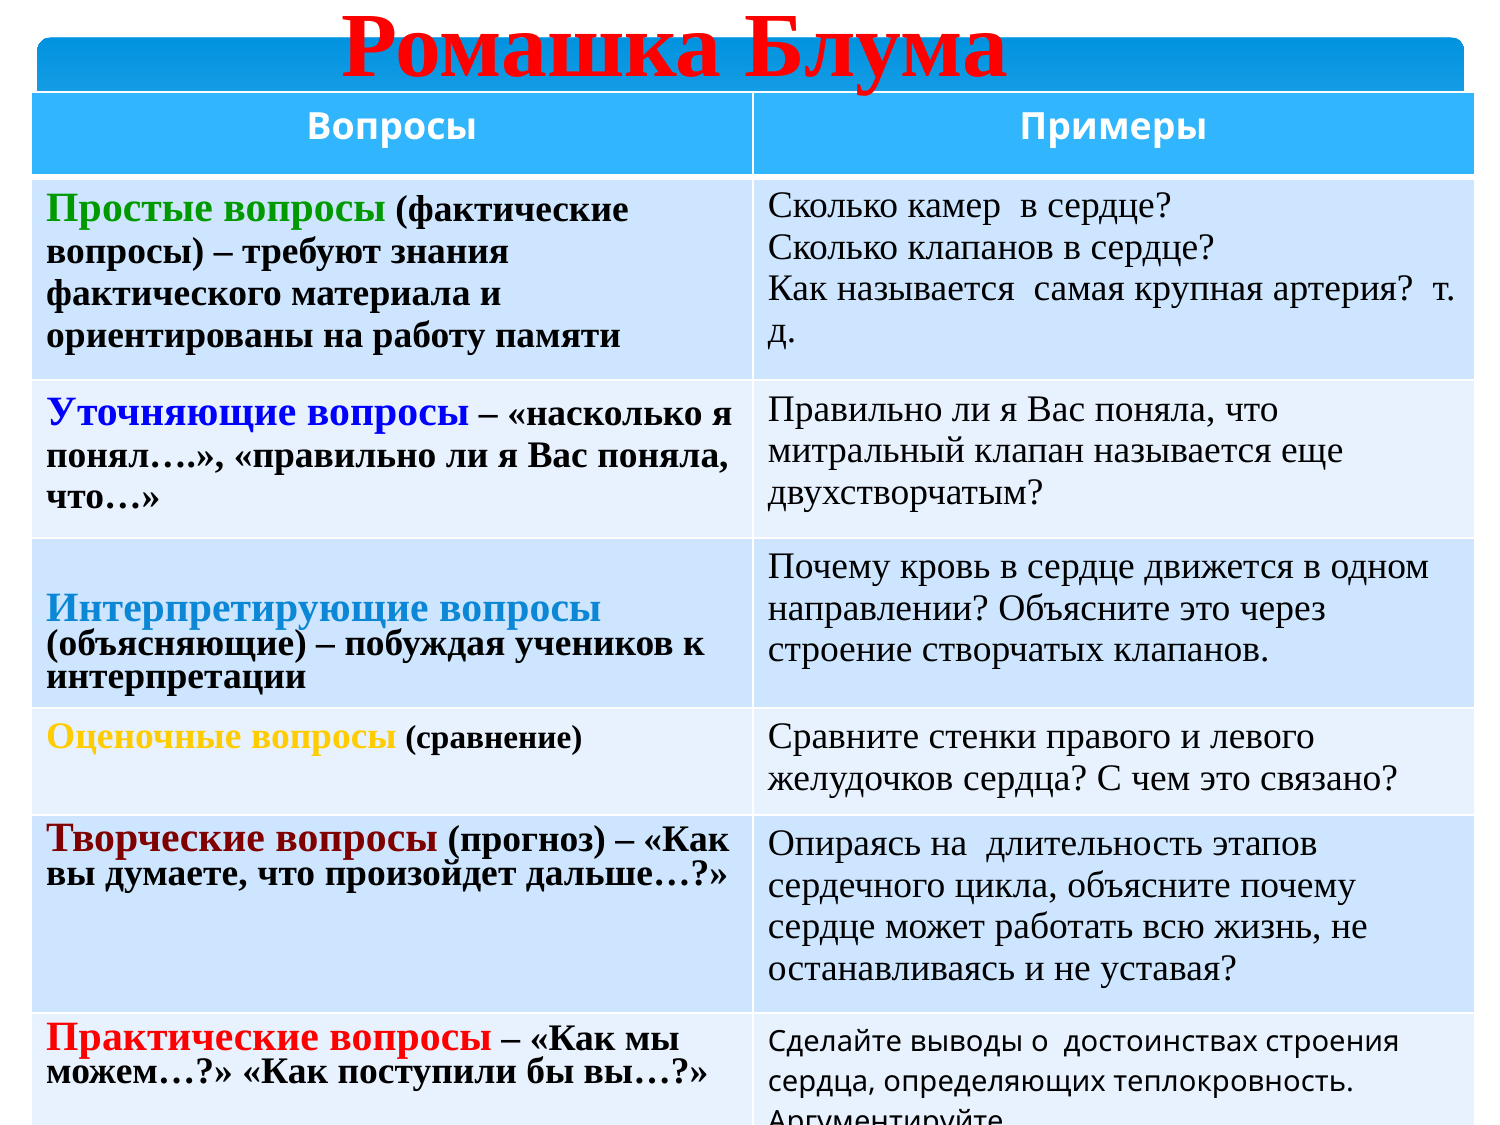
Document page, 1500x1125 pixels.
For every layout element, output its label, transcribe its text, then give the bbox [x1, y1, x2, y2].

table_cell Уточняющие вопросы – «насколько я понял….», «правильно ли я Вас поняла, что…» [32, 381, 752, 537]
table_cell Простые вопросы (фактические вопросы) – требуют знания фактического материала и ориентированы на работу памяти [32, 180, 752, 379]
title Ромашка Блума [157, 0, 1194, 81]
table_cell Сколько камер в сердце? Сколько клапанов в сердце? Как называется самая крупная артерия? т. д. [754, 180, 1474, 379]
table_cell Правильно ли я Вас поняла, что митральный клапан называется еще двухстворчатым? [754, 381, 1474, 537]
table_cell Сделайте выводы о достоинствах строения сердца, определяющих теплокровность. Аргументируйте. [754, 1014, 1474, 1125]
table_header Вопросы [32, 93, 752, 174]
table_cell Творческие вопросы (прогноз) – «Как вы думаете, что произойдет дальше…?» [32, 816, 752, 1012]
table_cell Почему кровь в сердце движется в одном направлении? Объясните это через строение створчатых клапанов. [754, 539, 1474, 707]
table_cell Опираясь на длительность этапов сердечного цикла, объясните почему сердце может работать всю жизнь, не останавливаясь и не уставая? [754, 816, 1474, 1012]
table_cell Интерпретирующие вопросы (объясняющие) – побуждая учеников к интерпретации [32, 539, 752, 707]
table_cell Практические вопросы – «Как мы можем…?» «Как поступили бы вы…?» [32, 1014, 752, 1125]
table_cell Оценочные вопросы (сравнение) [32, 709, 752, 814]
table_header Примеры [754, 93, 1474, 174]
table_cell Сравните стенки правого и левого желудочков сердца? С чем это связано? [754, 709, 1474, 814]
picture [872, 81, 878, 88]
